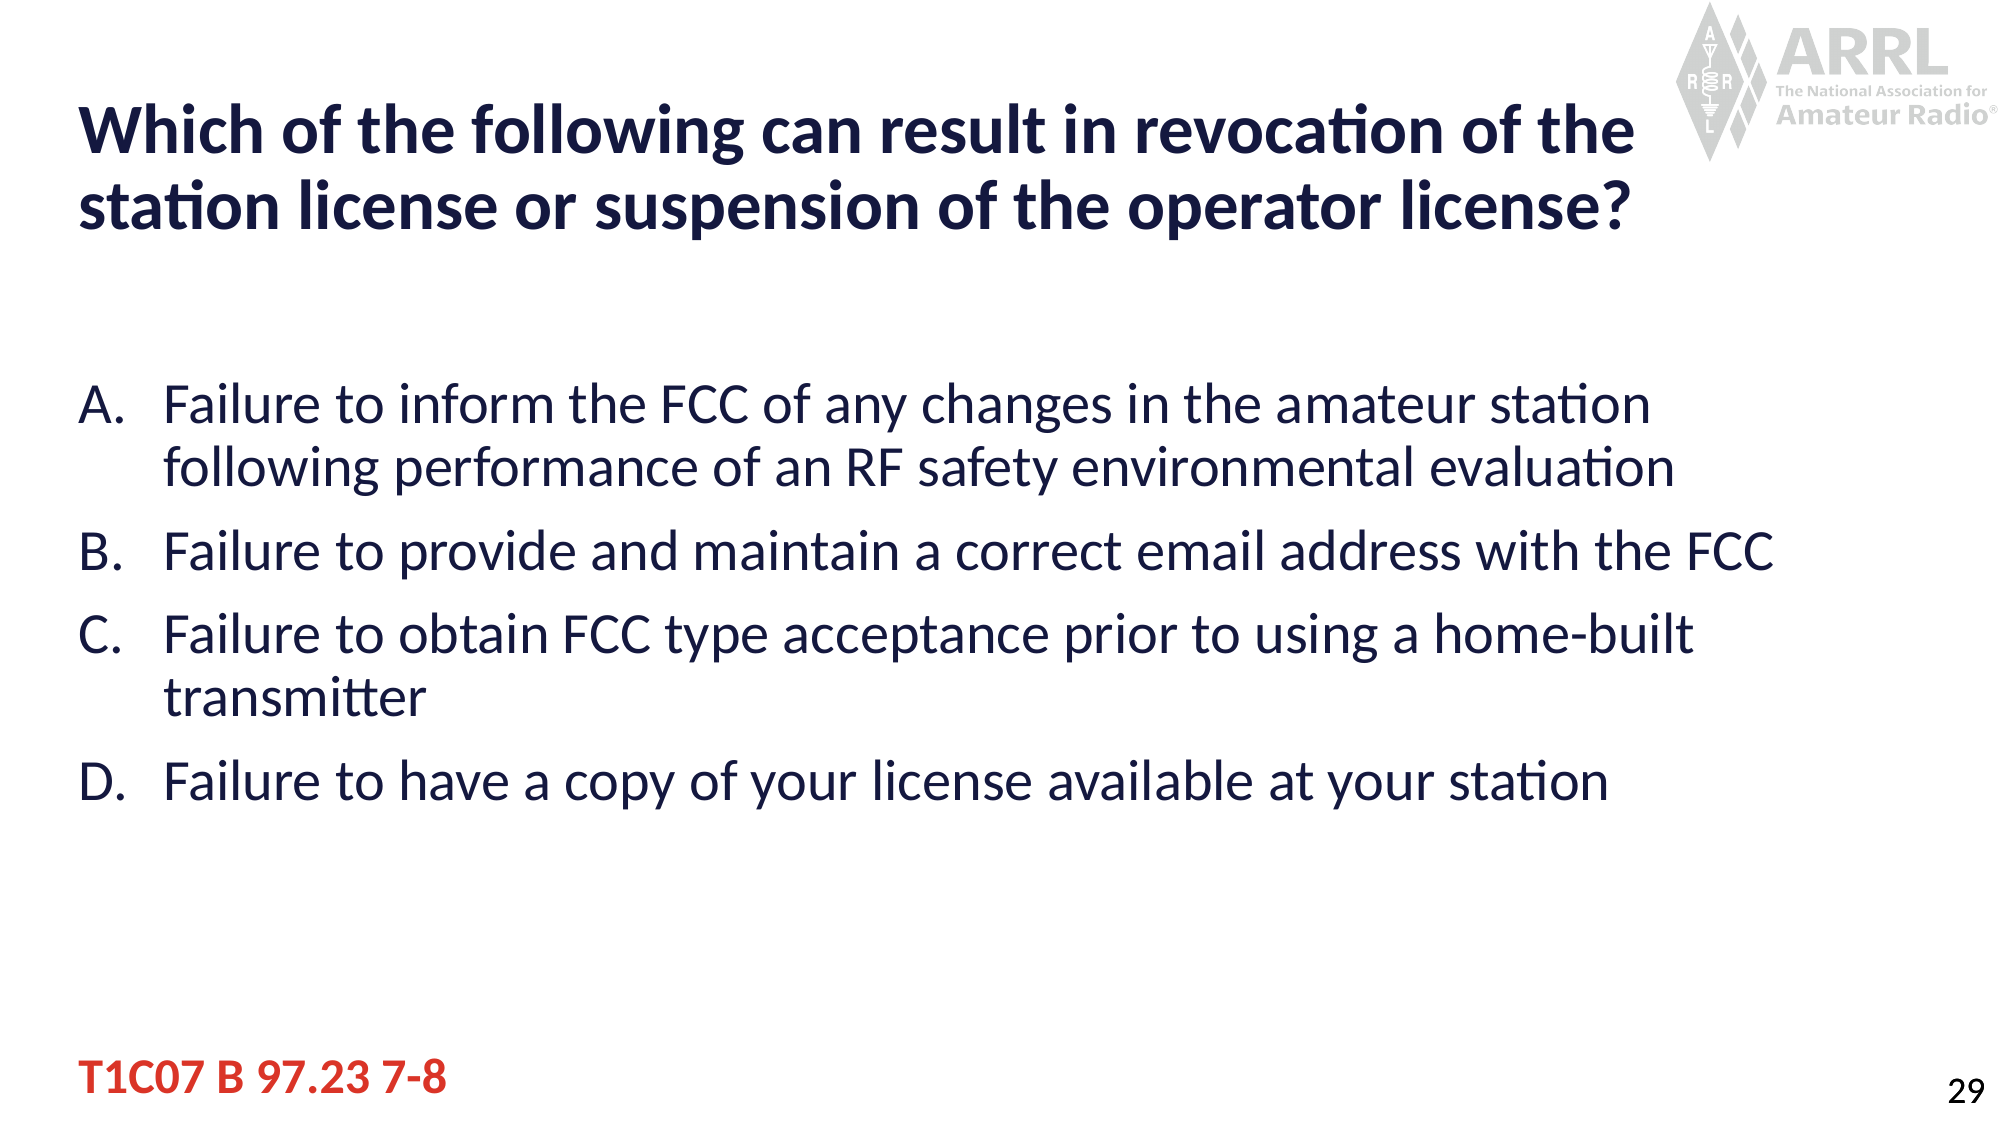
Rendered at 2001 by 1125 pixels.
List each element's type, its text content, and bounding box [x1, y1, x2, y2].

picture [1674, 0, 2000, 164]
text_box T1C07 B 97.23 7-8 [63, 1036, 921, 1112]
title Which of the following can result in revocation of the station license or suspension of the operator license? [63, 59, 1863, 278]
list Failure to inform the FCC of any changes in the amateur station following performance of an RF safety environmental evaluation Failure to provide and maintain a correct email address with the FCC Failure to obtain FCC type acceptance prior to using a home-built transmitter Failure to have a copy of your license available at your station [63, 365, 1863, 989]
